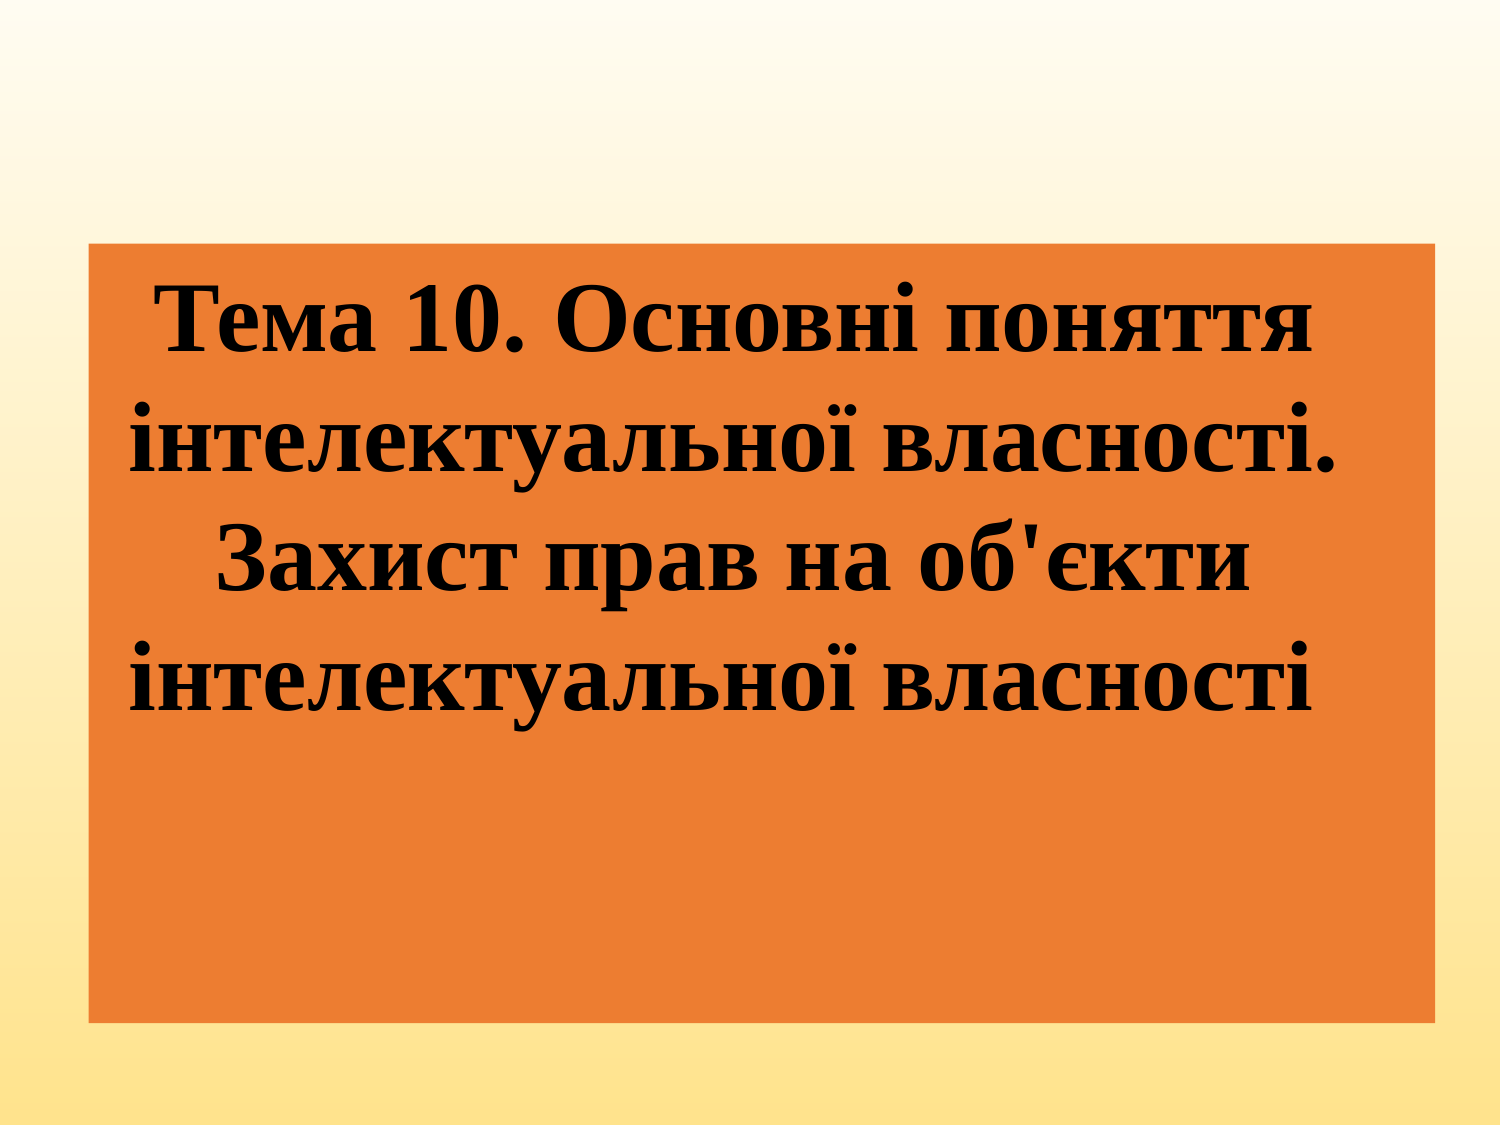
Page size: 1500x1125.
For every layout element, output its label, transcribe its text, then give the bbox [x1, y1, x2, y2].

list Тема 10. Основні поняття інтелектуальної власності. Захист прав на об'єкти інтелектуальної власності [88, 243, 1436, 1024]
